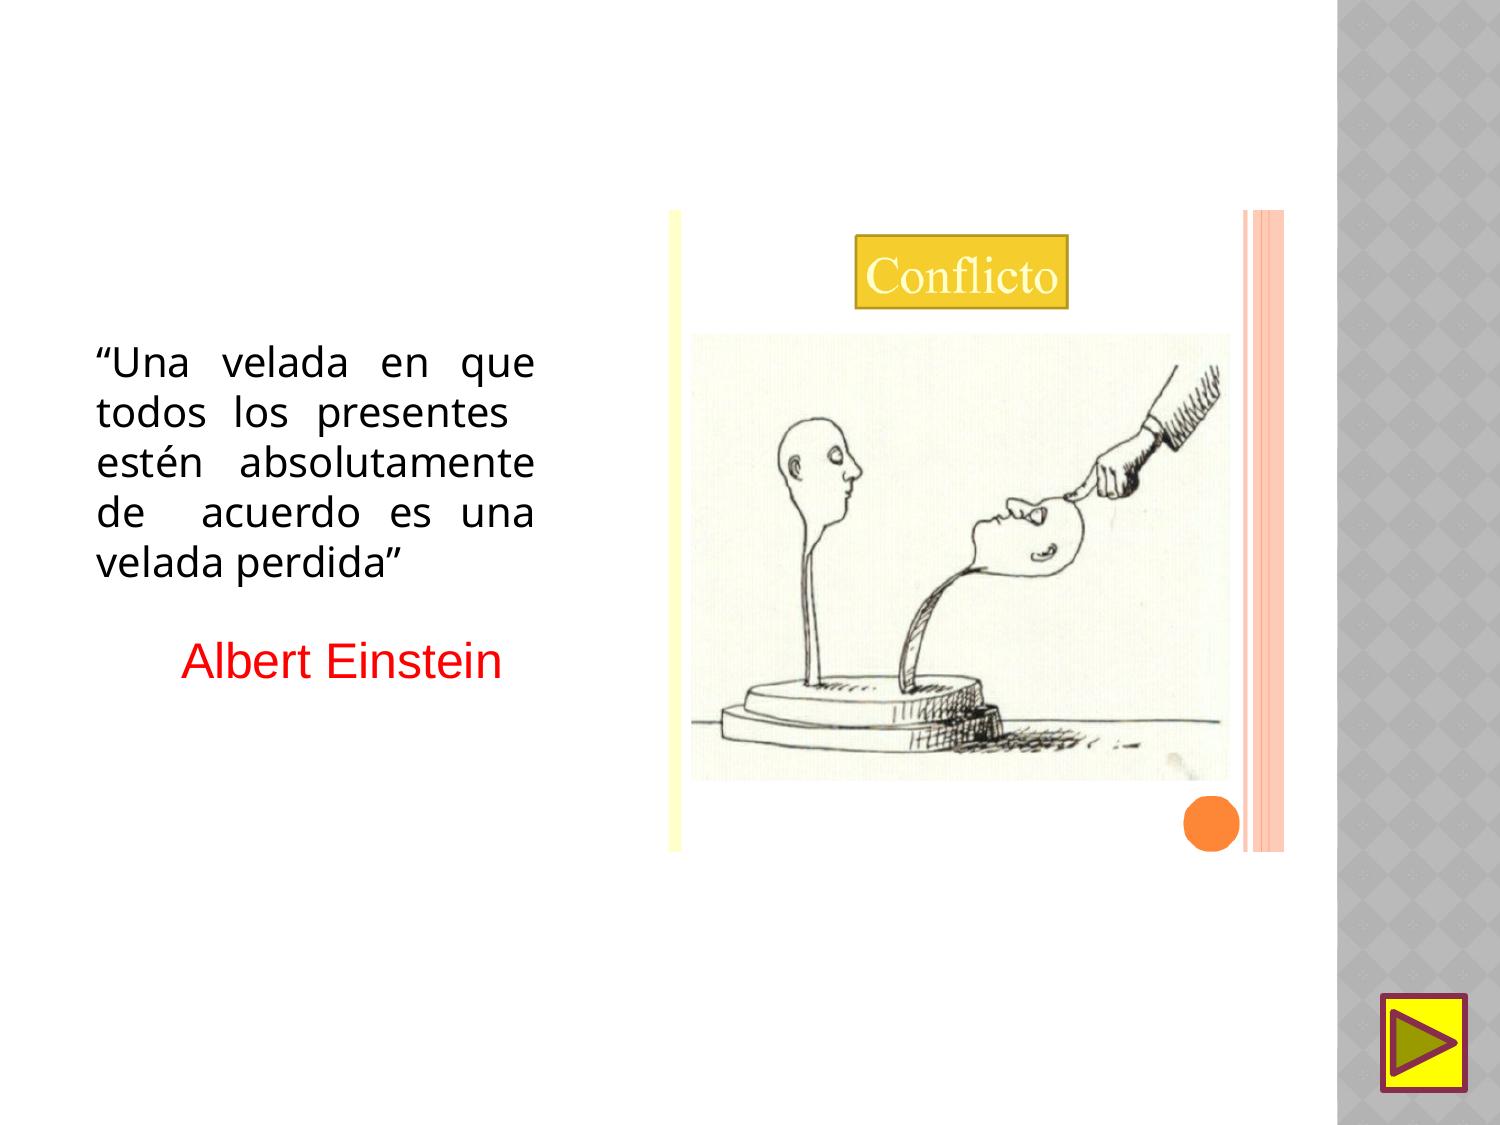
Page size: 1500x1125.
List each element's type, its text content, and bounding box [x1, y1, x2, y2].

text_box “Una velada en que todos los presentes estén absolutamente de acuerdo es una velada perdida” [81, 328, 551, 593]
picture [667, 210, 1285, 852]
text_box [1380, 993, 1468, 1093]
text_box Albert Einstein [166, 621, 518, 696]
